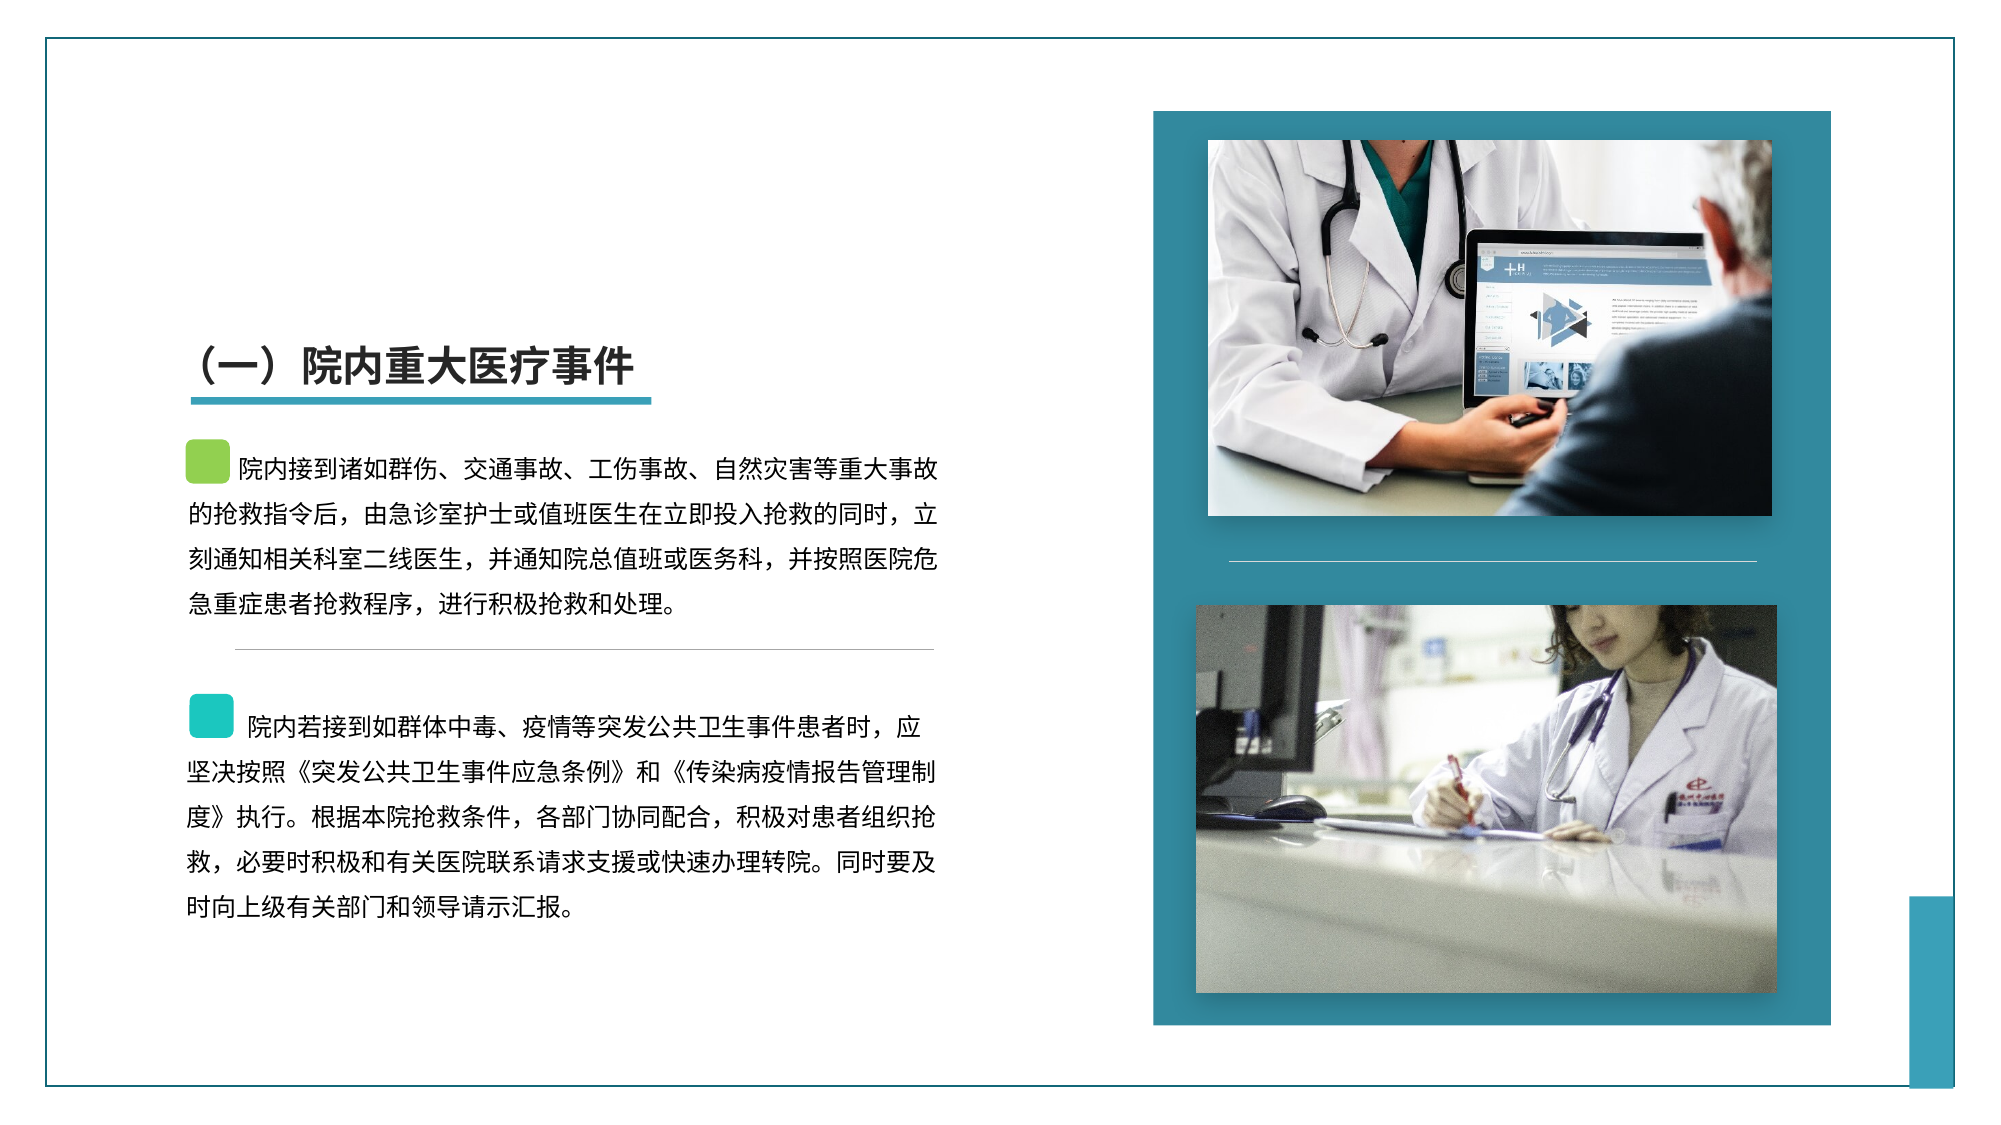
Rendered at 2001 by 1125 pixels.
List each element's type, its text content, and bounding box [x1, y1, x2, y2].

text_box （一）院内重大医疗事件 [141, 306, 650, 397]
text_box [1153, 111, 1831, 1026]
text_box [1908, 895, 1955, 1090]
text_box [171, 386, 968, 932]
